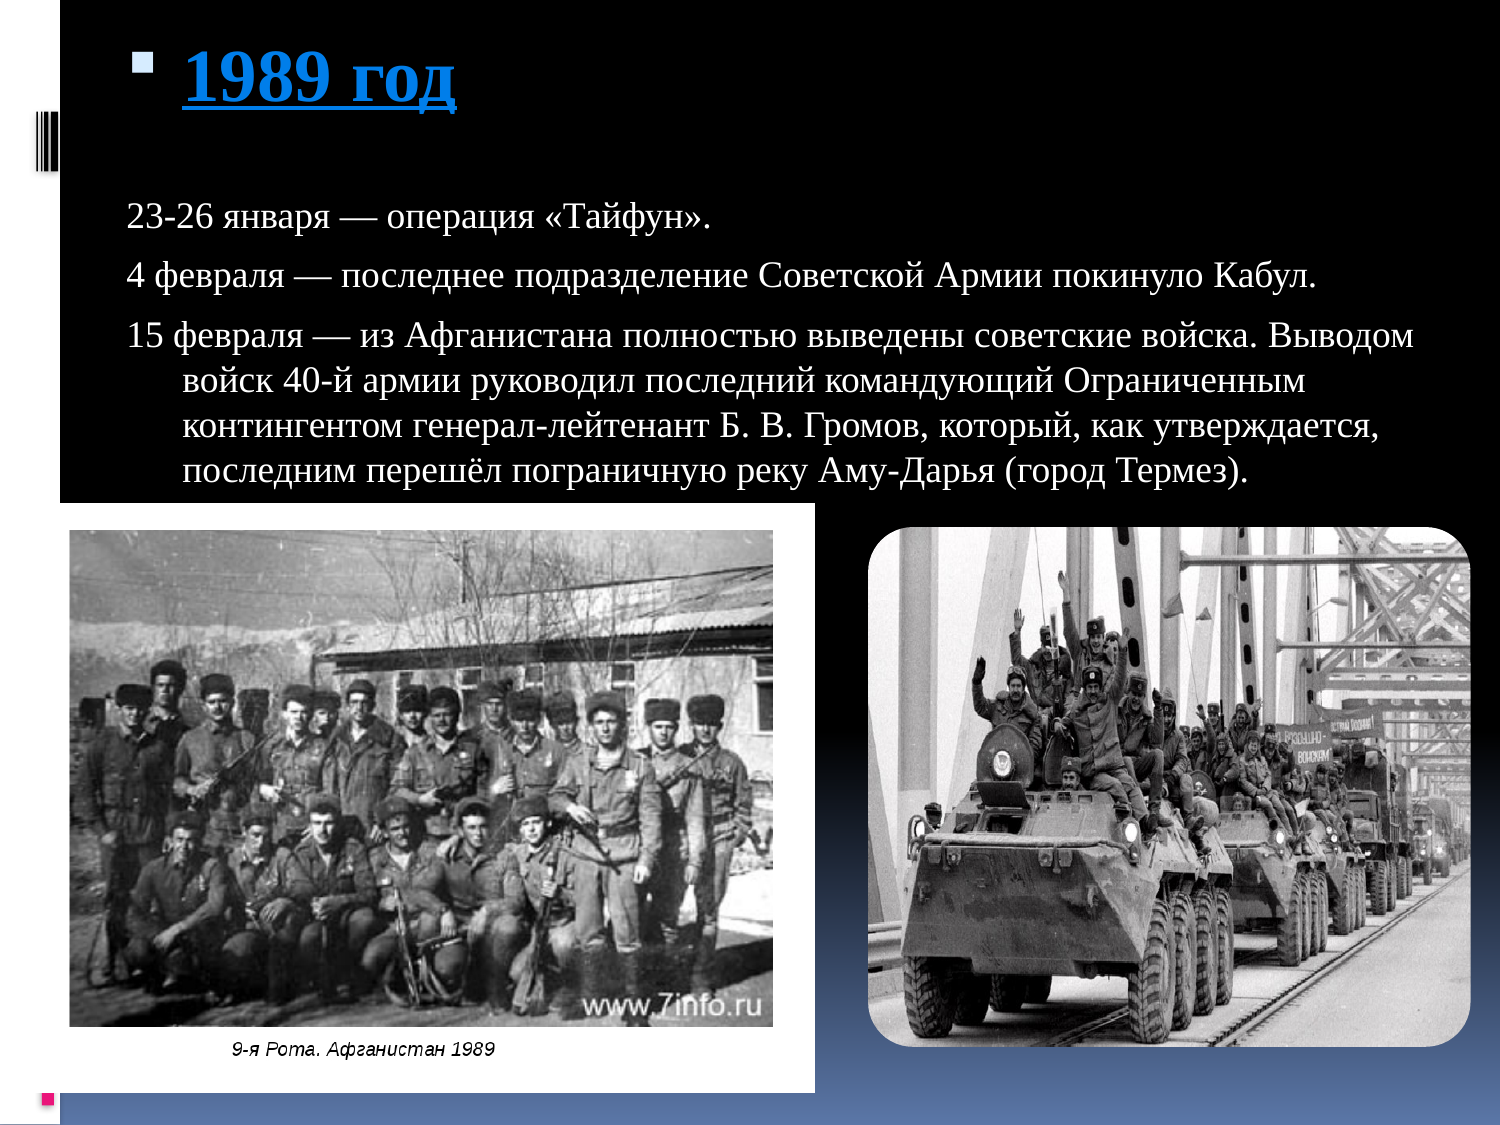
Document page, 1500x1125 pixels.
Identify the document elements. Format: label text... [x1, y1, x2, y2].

list 1989 год 23-26 января — операция «Тайфун». 4 февраля — последнее подразделение Советской Армии покинуло Кабул. 15 февраля — из Афганистана полностью выведены советские войска. Выводом войск 40-й армии руководил последний командующий Ограниченным контингентом генерал-лейтенант Б. В. Громов, который, как утверждается, последним перешёл пограничную реку Аму-Дарья (город Термез). [100, 19, 1471, 1125]
picture [28, 502, 816, 1093]
picture [867, 526, 1471, 1048]
